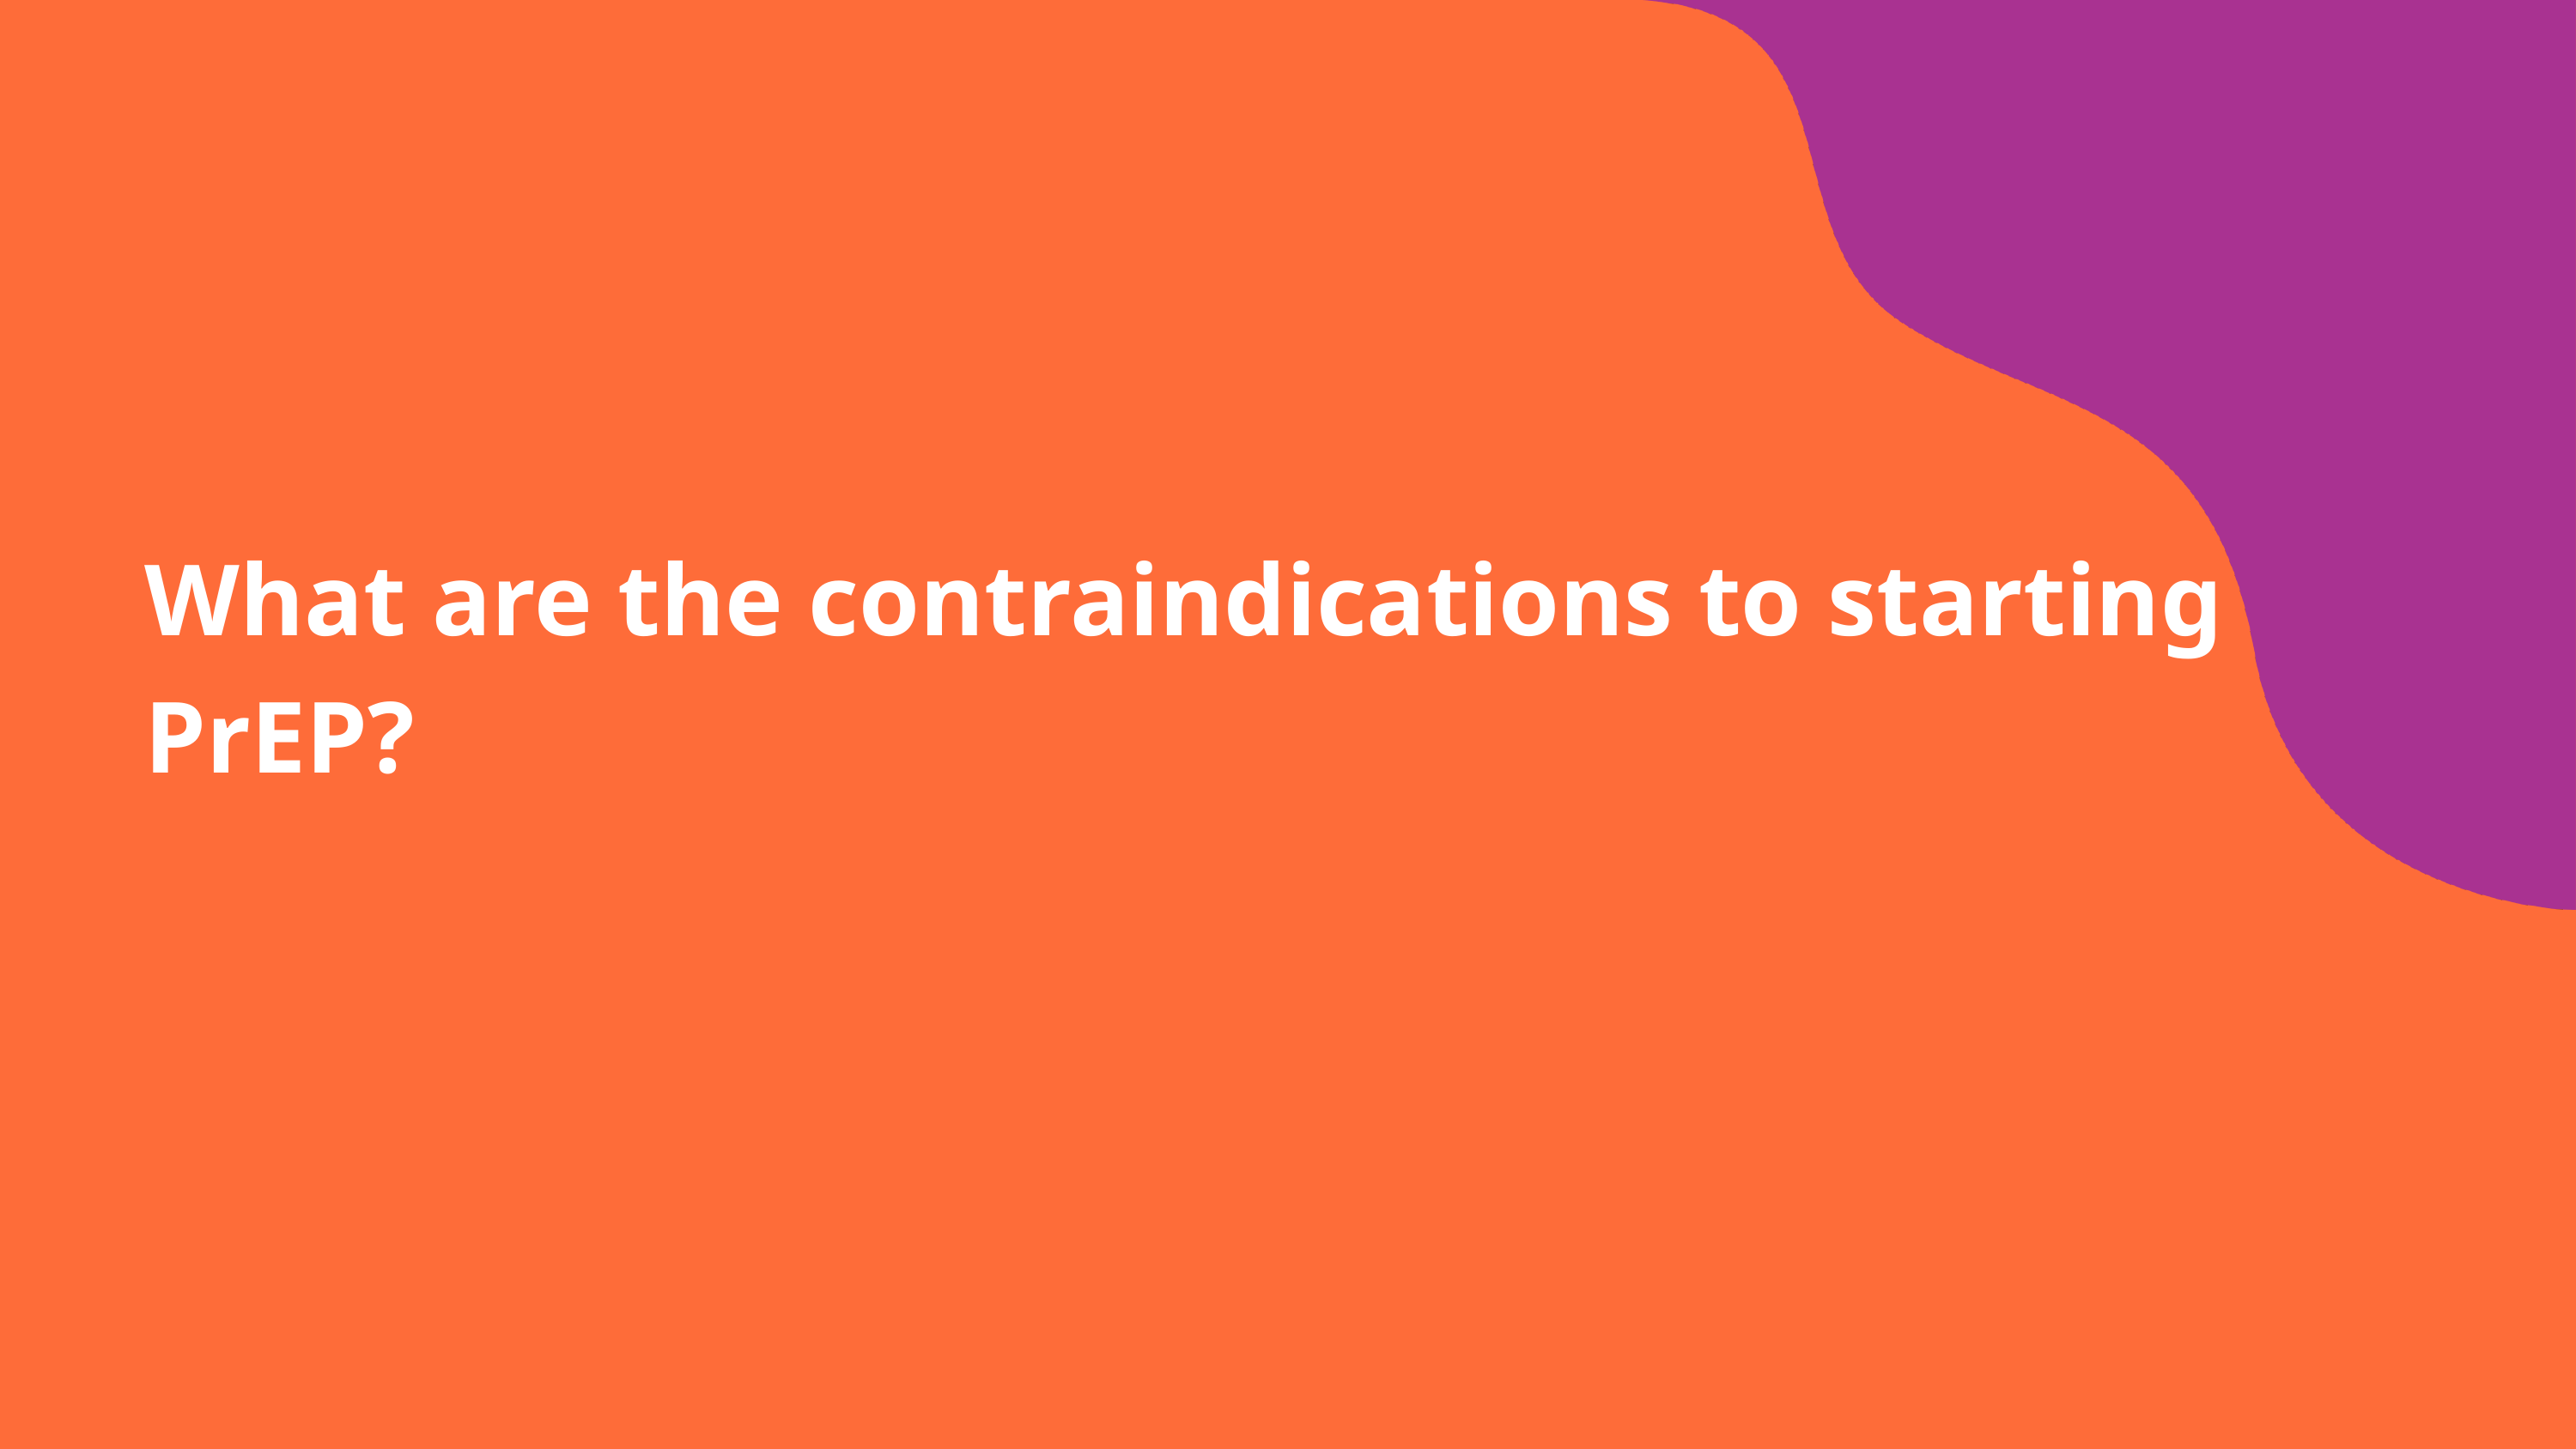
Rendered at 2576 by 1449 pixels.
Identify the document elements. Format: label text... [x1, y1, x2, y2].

text_box [1623, 0, 2576, 910]
text_box What are the contraindications to starting PrEP? [144, 517, 2328, 793]
